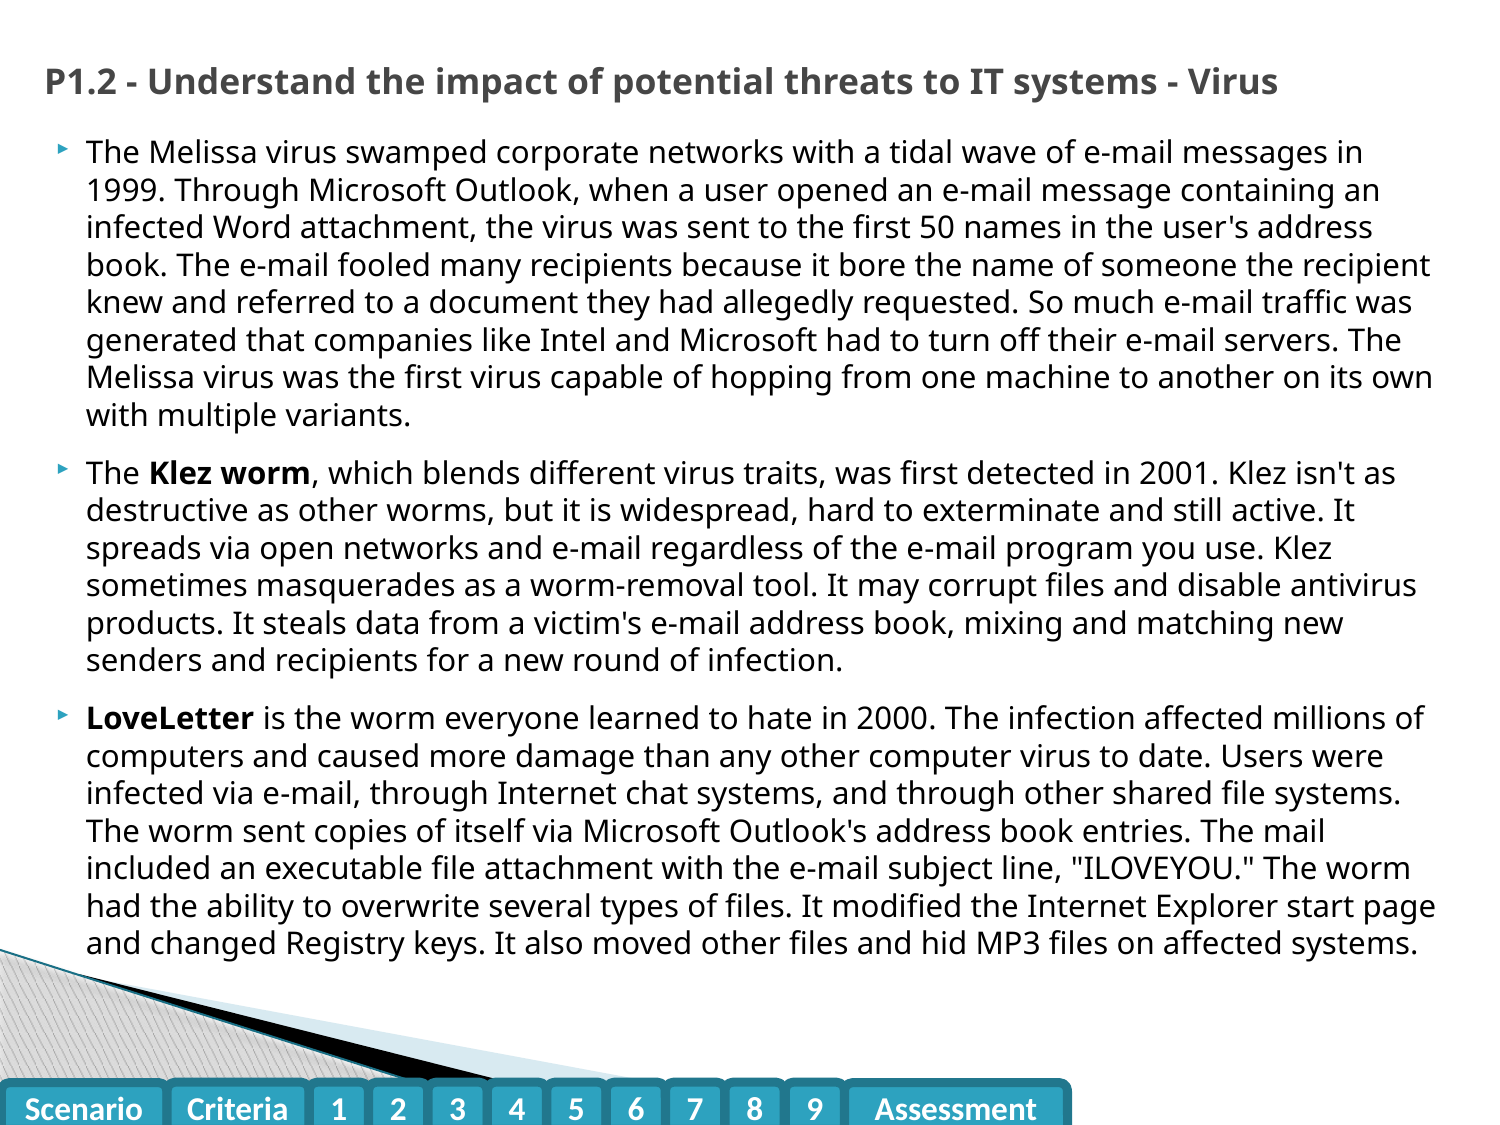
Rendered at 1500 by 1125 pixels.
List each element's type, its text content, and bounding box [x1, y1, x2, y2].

list The Melissa virus swamped corporate networks with a tidal wave of e-mail messages in 1999. Through Microsoft Outlook, when a user opened an e-mail message containing an infected Word attachment, the virus was sent to the first 50 names in the user's address book. The e-mail fooled many recipients because it bore the name of someone the recipient knew and referred to a document they had allegedly requested. So much e-mail traffic was generated that companies like Intel and Microsoft had to turn off their e-mail servers. The Melissa virus was the first virus capable of hopping from one machine to another on its own with multiple variants. The Klez worm, which blends different virus traits, was first detected in 2001. Klez isn't as destructive as other worms, but it is widespread, hard to exterminate and still active. It spreads via open networks and e-mail regardless of the e-mail program you use. Klez sometimes masquerades as a worm-removal tool. It may corrupt files and disable antivirus products. It steals data from a victim's e-mail address book, mixing and matching new senders and recipients for a new round of infection. LoveLetter is the worm everyone learned to hate in 2000. The infection affected millions of computers and caused more damage than any other computer virus to date. Users were infected via e-mail, through Internet chat systems, and through other shared file systems. The worm sent copies of itself via Microsoft Outlook's address book entries. The mail included an executable file attachment with the e-mail subject line, "ILOVEYOU." The worm had the ability to overwrite several types of files. It modified the Internet Explorer start page and changed Registry keys. It also moved other files and hid MP3 files on affected systems. [41, 126, 1459, 1047]
title P1.2 - Understand the impact of potential threats to IT systems - Virus [29, 35, 1471, 126]
